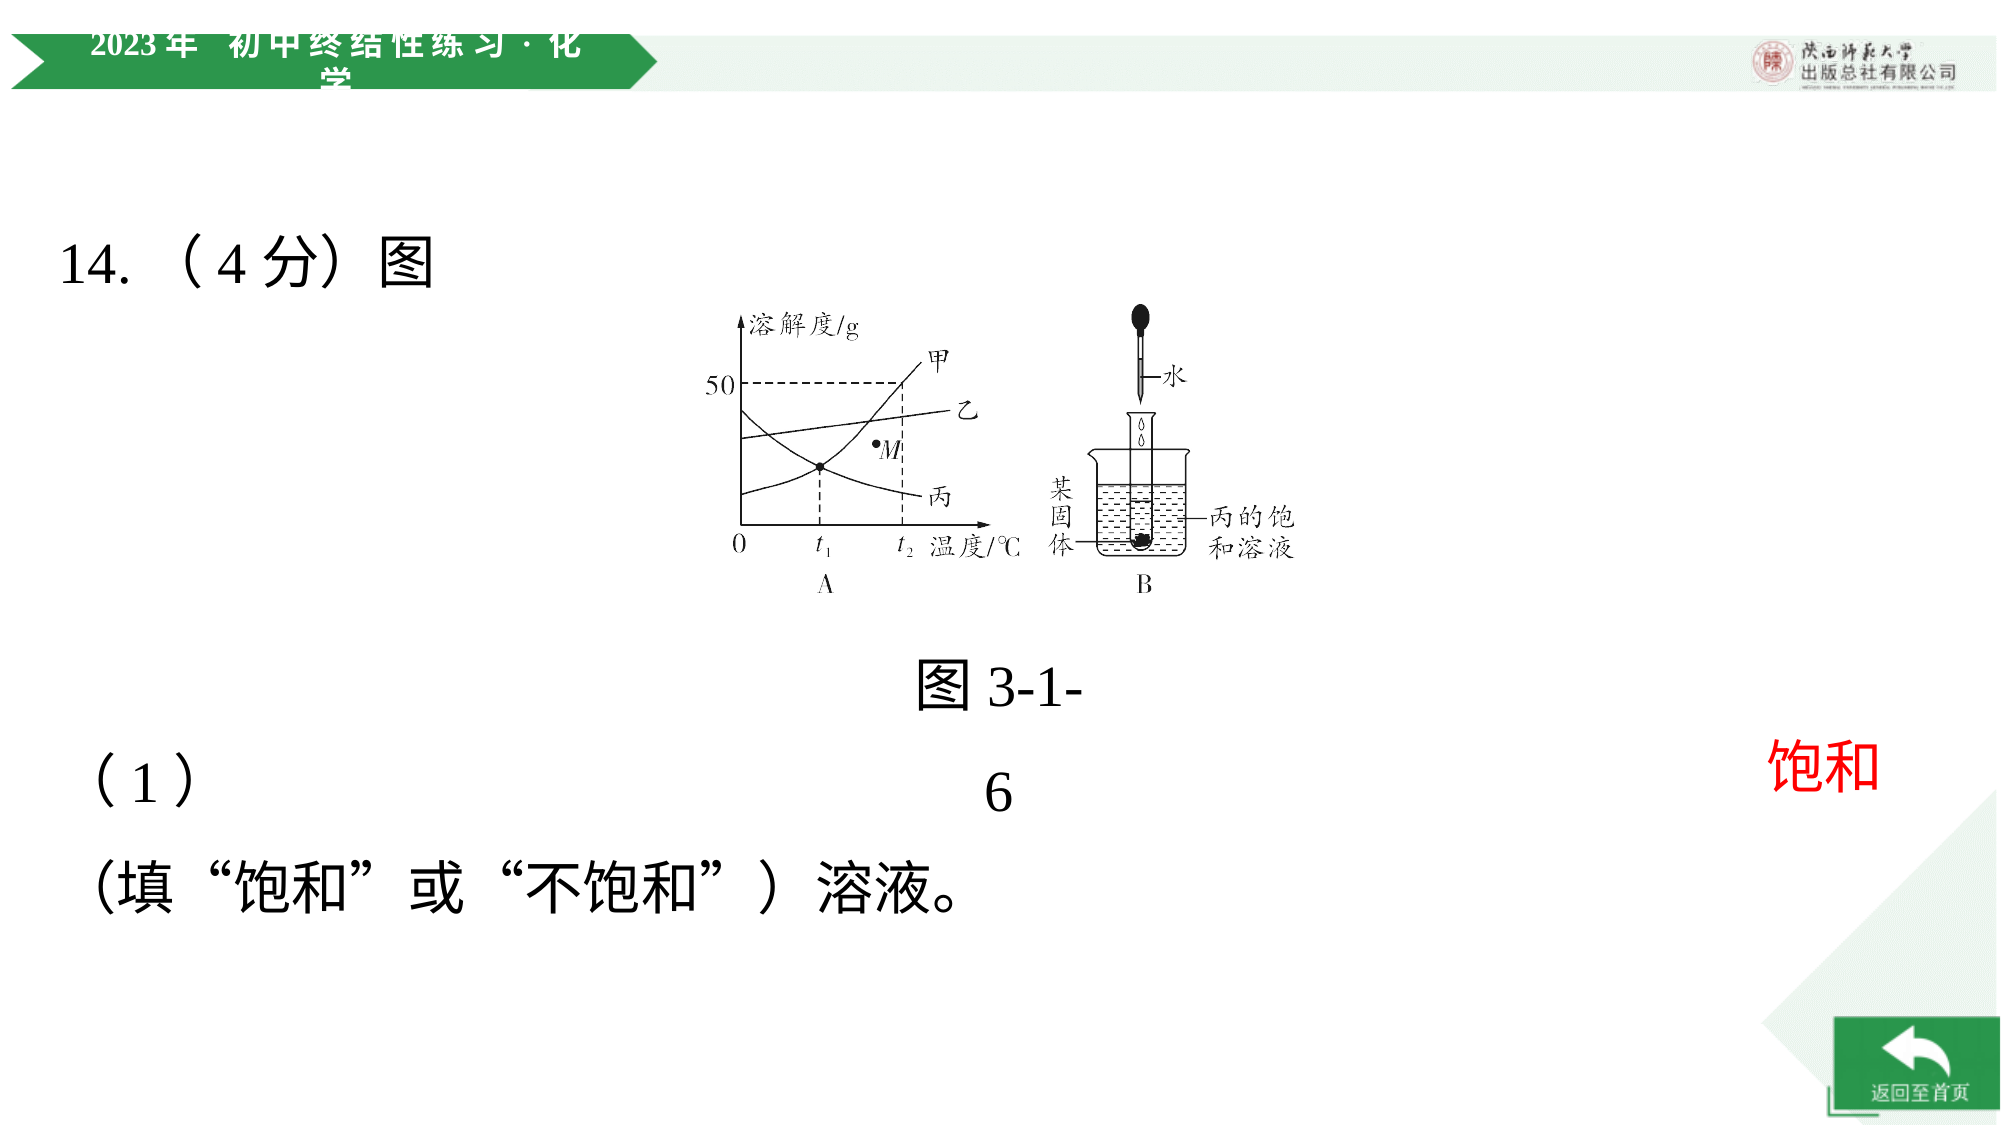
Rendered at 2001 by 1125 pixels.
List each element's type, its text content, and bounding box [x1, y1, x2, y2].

text_box 饱和 [1760, 694, 1890, 788]
picture [0, 0, 2001, 1125]
text_box 图3-1-6 [900, 612, 1099, 777]
